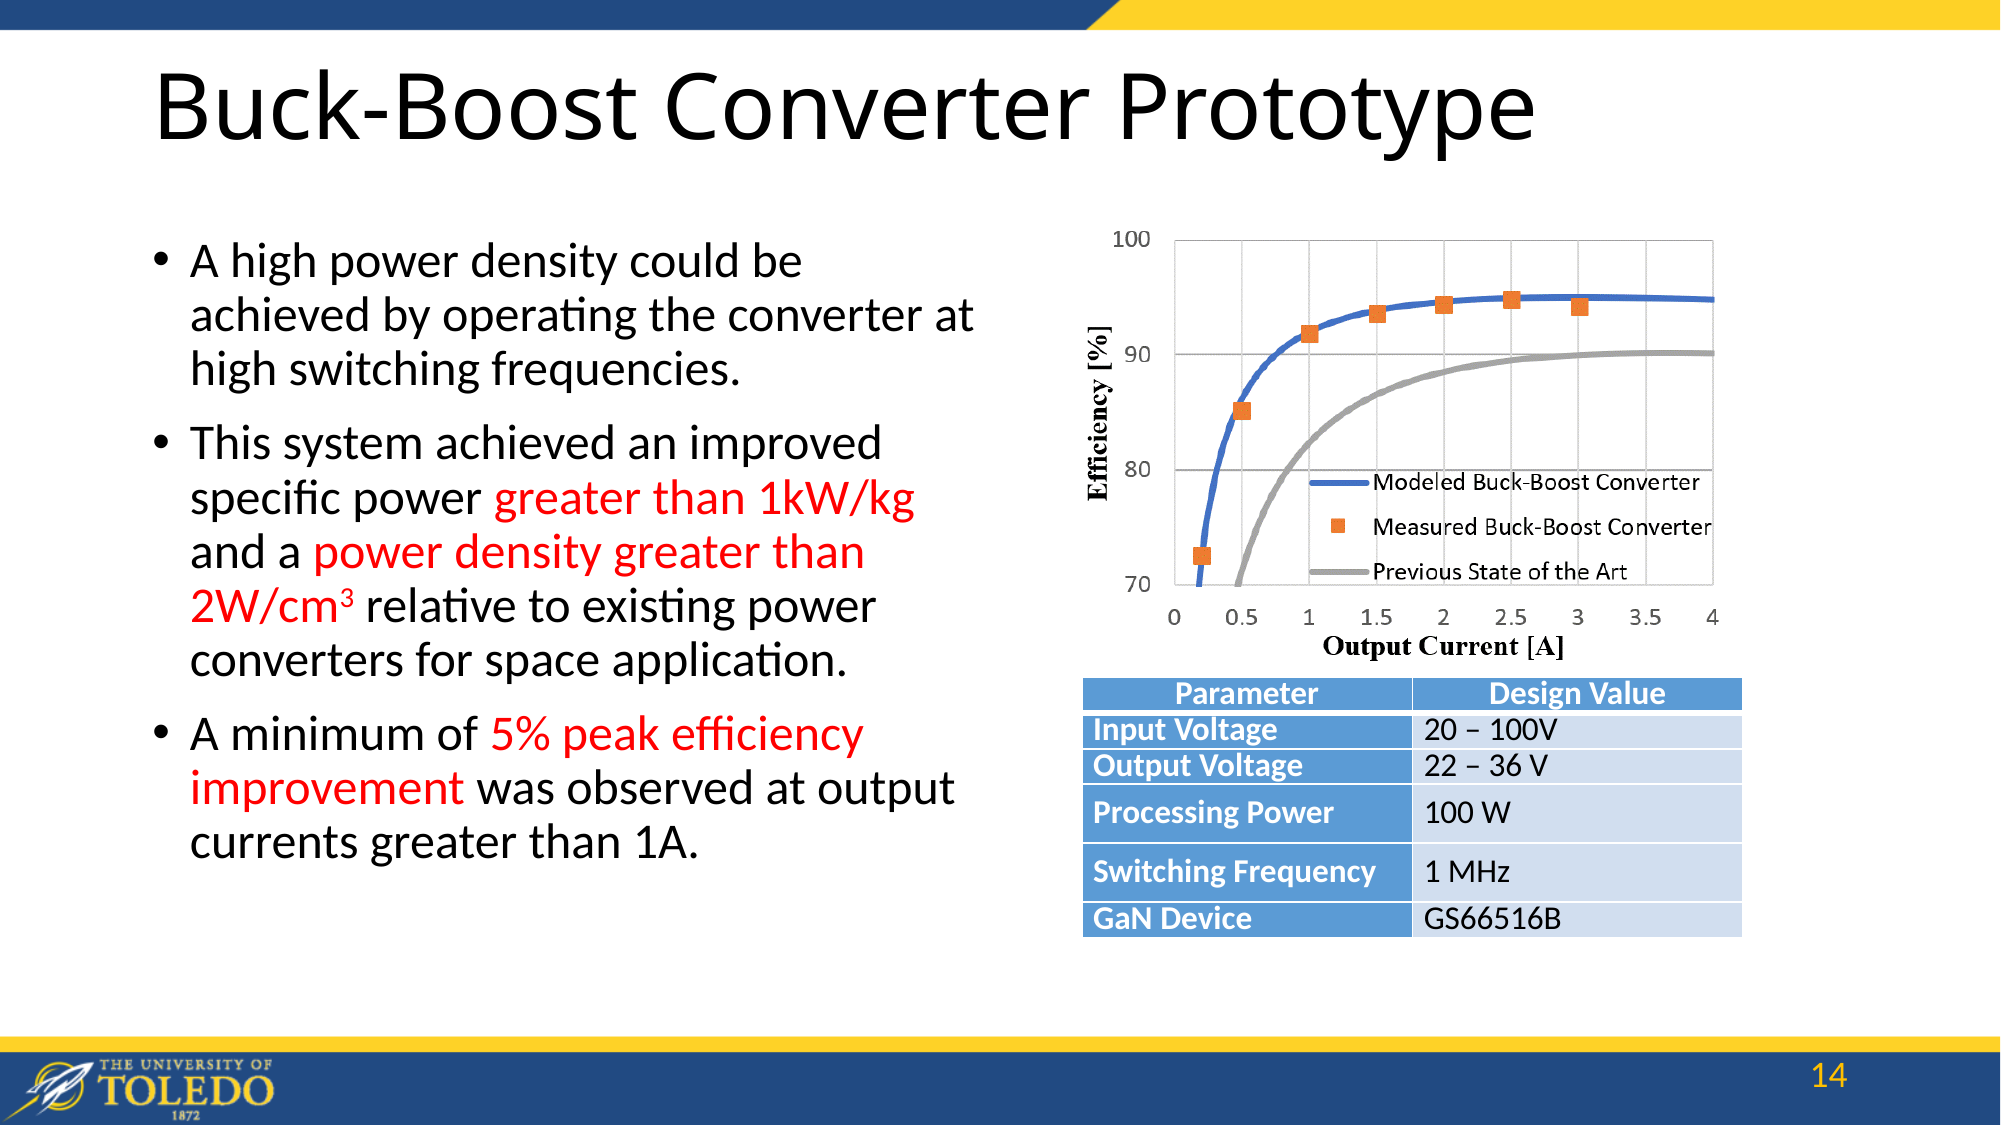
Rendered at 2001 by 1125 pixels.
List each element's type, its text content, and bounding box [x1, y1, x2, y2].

list A high power density could be achieved by operating the converter at high switching frequencies. This system achieved an improved specific power greater than 1kW/kg and a power density greater than 2W/cm3 relative to existing power converters for space application. A minimum of 5% peak efficiency improvement was observed at output currents greater than 1A. [137, 226, 1000, 941]
table_cell 22 – 36 V [1413, 750, 1742, 783]
slide_number 14 [1412, 1042, 1863, 1103]
table_header Parameter [1083, 678, 1412, 710]
table_cell 20 – 100V [1413, 716, 1742, 748]
table_cell GS66516B [1413, 903, 1742, 937]
table_cell GaN Device [1083, 903, 1412, 937]
table_cell 100 W [1413, 785, 1742, 842]
table_cell Processing Power [1083, 785, 1412, 842]
picture [0, 0, 2001, 1125]
table_cell Input Voltage [1083, 716, 1412, 748]
table_cell Output Voltage [1083, 750, 1412, 783]
table_header Design Value [1413, 678, 1742, 710]
title Buck-Boost Converter Prototype [137, 49, 1863, 170]
table_cell Switching Frequency [1083, 844, 1412, 901]
table_cell 1 MHz [1413, 844, 1742, 901]
